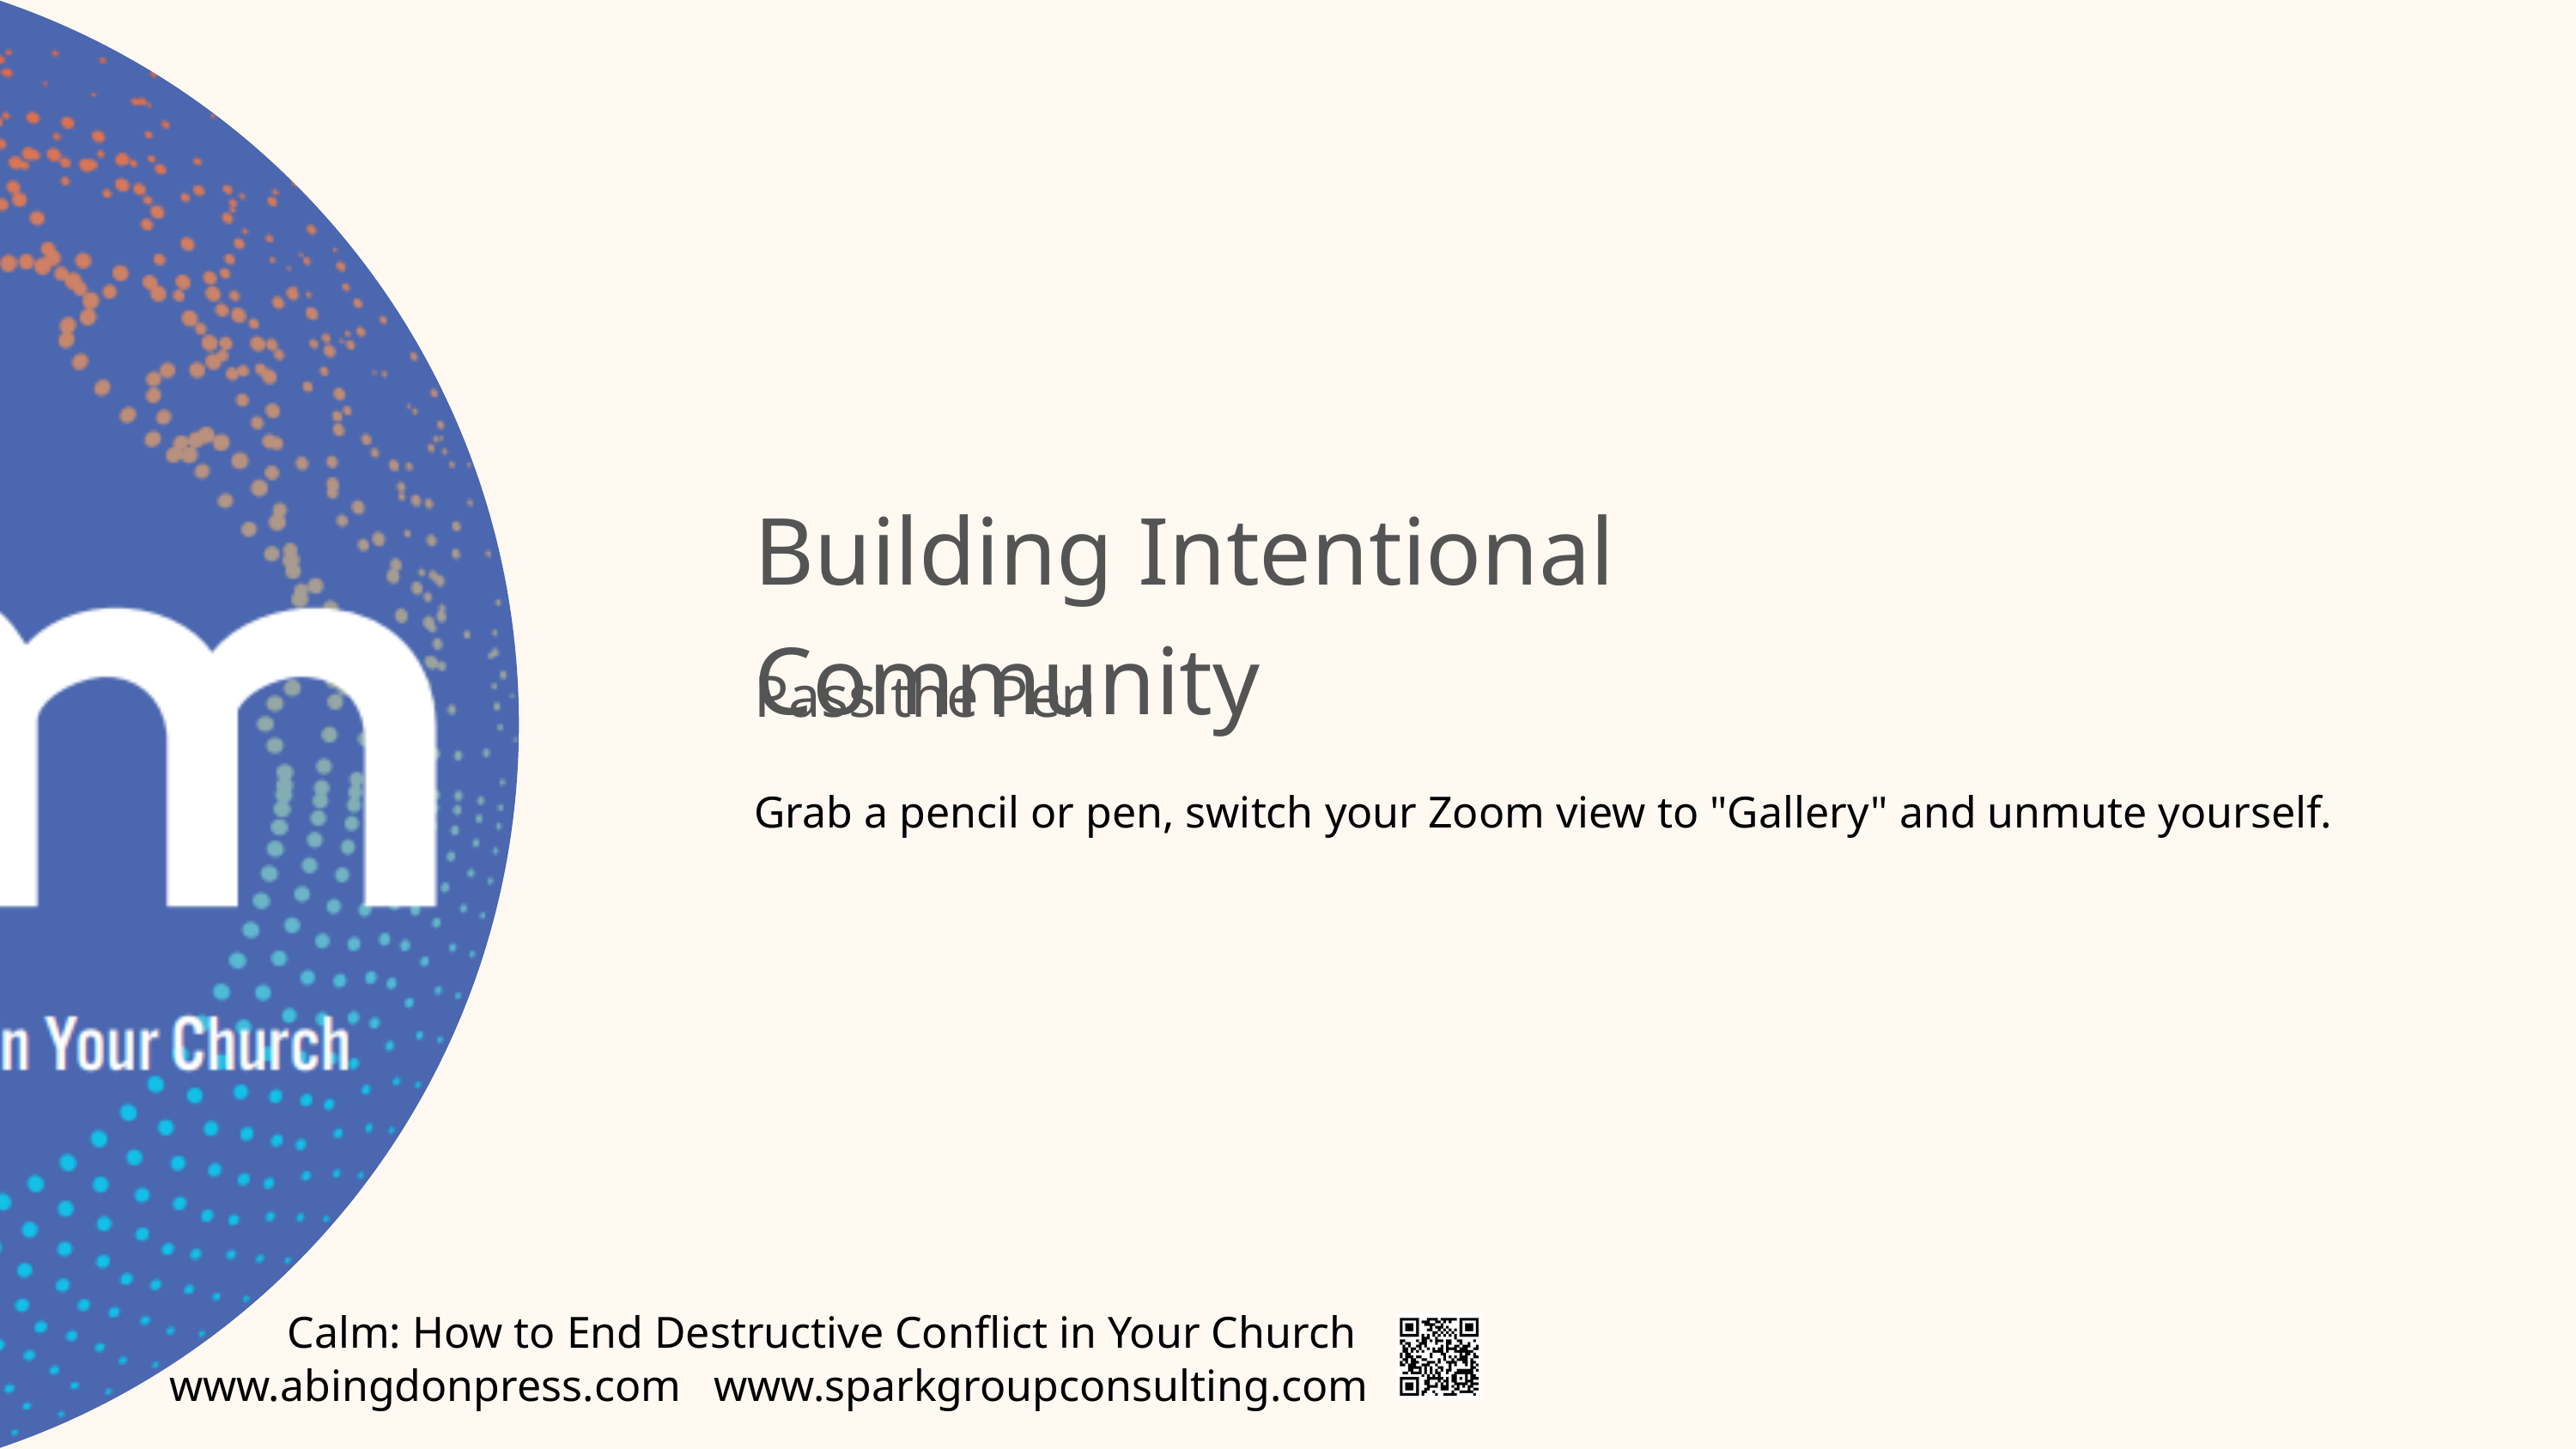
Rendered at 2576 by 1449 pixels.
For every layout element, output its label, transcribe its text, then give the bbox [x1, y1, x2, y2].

text_box [1418, 1313, 1483, 1400]
text_box www.abingdonpress.com [524, 1357, 714, 1410]
text_box Building Intentional Community [754, 474, 1963, 734]
text_box Grab a pencil or pen, switch your Zoom view to "Gallery" and unmute yourself. [754, 776, 2391, 837]
text_box Pass the Pen [754, 648, 1763, 729]
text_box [0, 0, 519, 1449]
text_box Calm: How to End Destructive Conflict in Your Church [524, 1296, 1475, 1357]
text_box www.sparkgroupconsulting.com [714, 1357, 1418, 1410]
